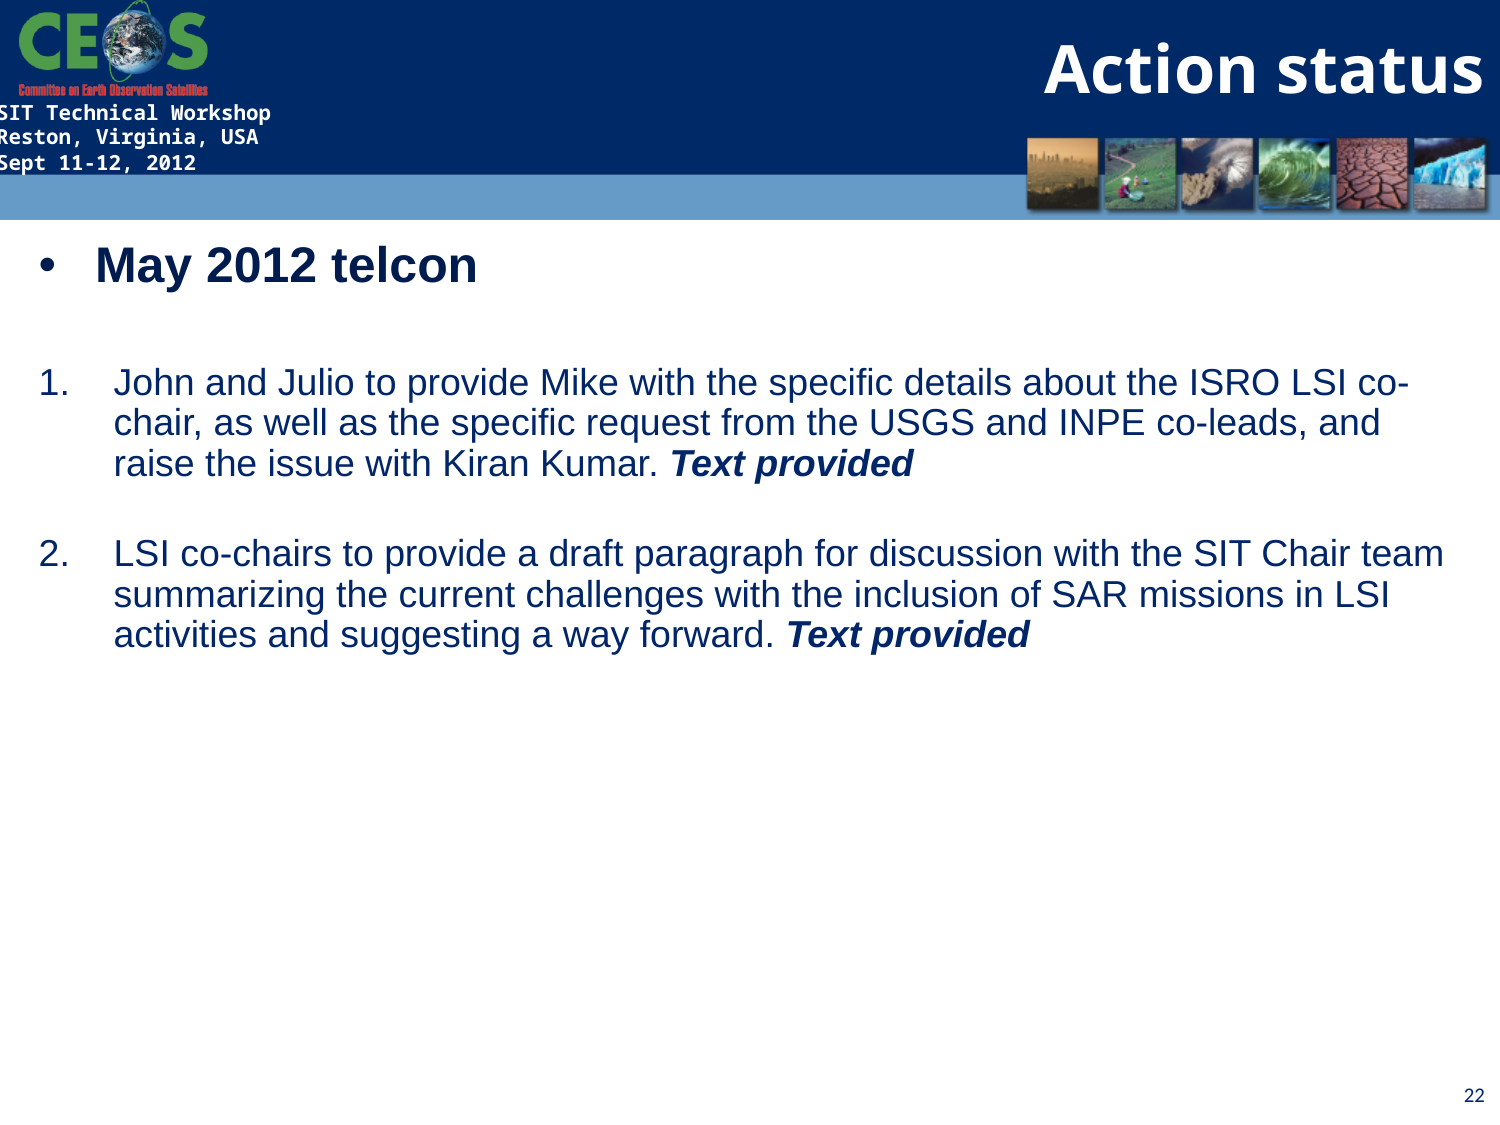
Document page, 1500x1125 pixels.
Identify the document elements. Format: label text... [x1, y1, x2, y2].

text_box May 2012 telcon John and Julio to provide Mike with the specific details about the ISRO LSI co-chair, as well as the specific request from the USGS and INPE co-leads, and raise the issue with Kiran Kumar. Text provided LSI co-chairs to provide a draft paragraph for discussion with the SIT Chair team summarizing the current challenges with the inclusion of SAR missions in LSI activities and suggesting a way forward. Text provided [24, 232, 1473, 1074]
picture [0, 0, 1500, 220]
slide_number 22 [1187, 1073, 1500, 1125]
title Action status [226, 16, 1500, 117]
